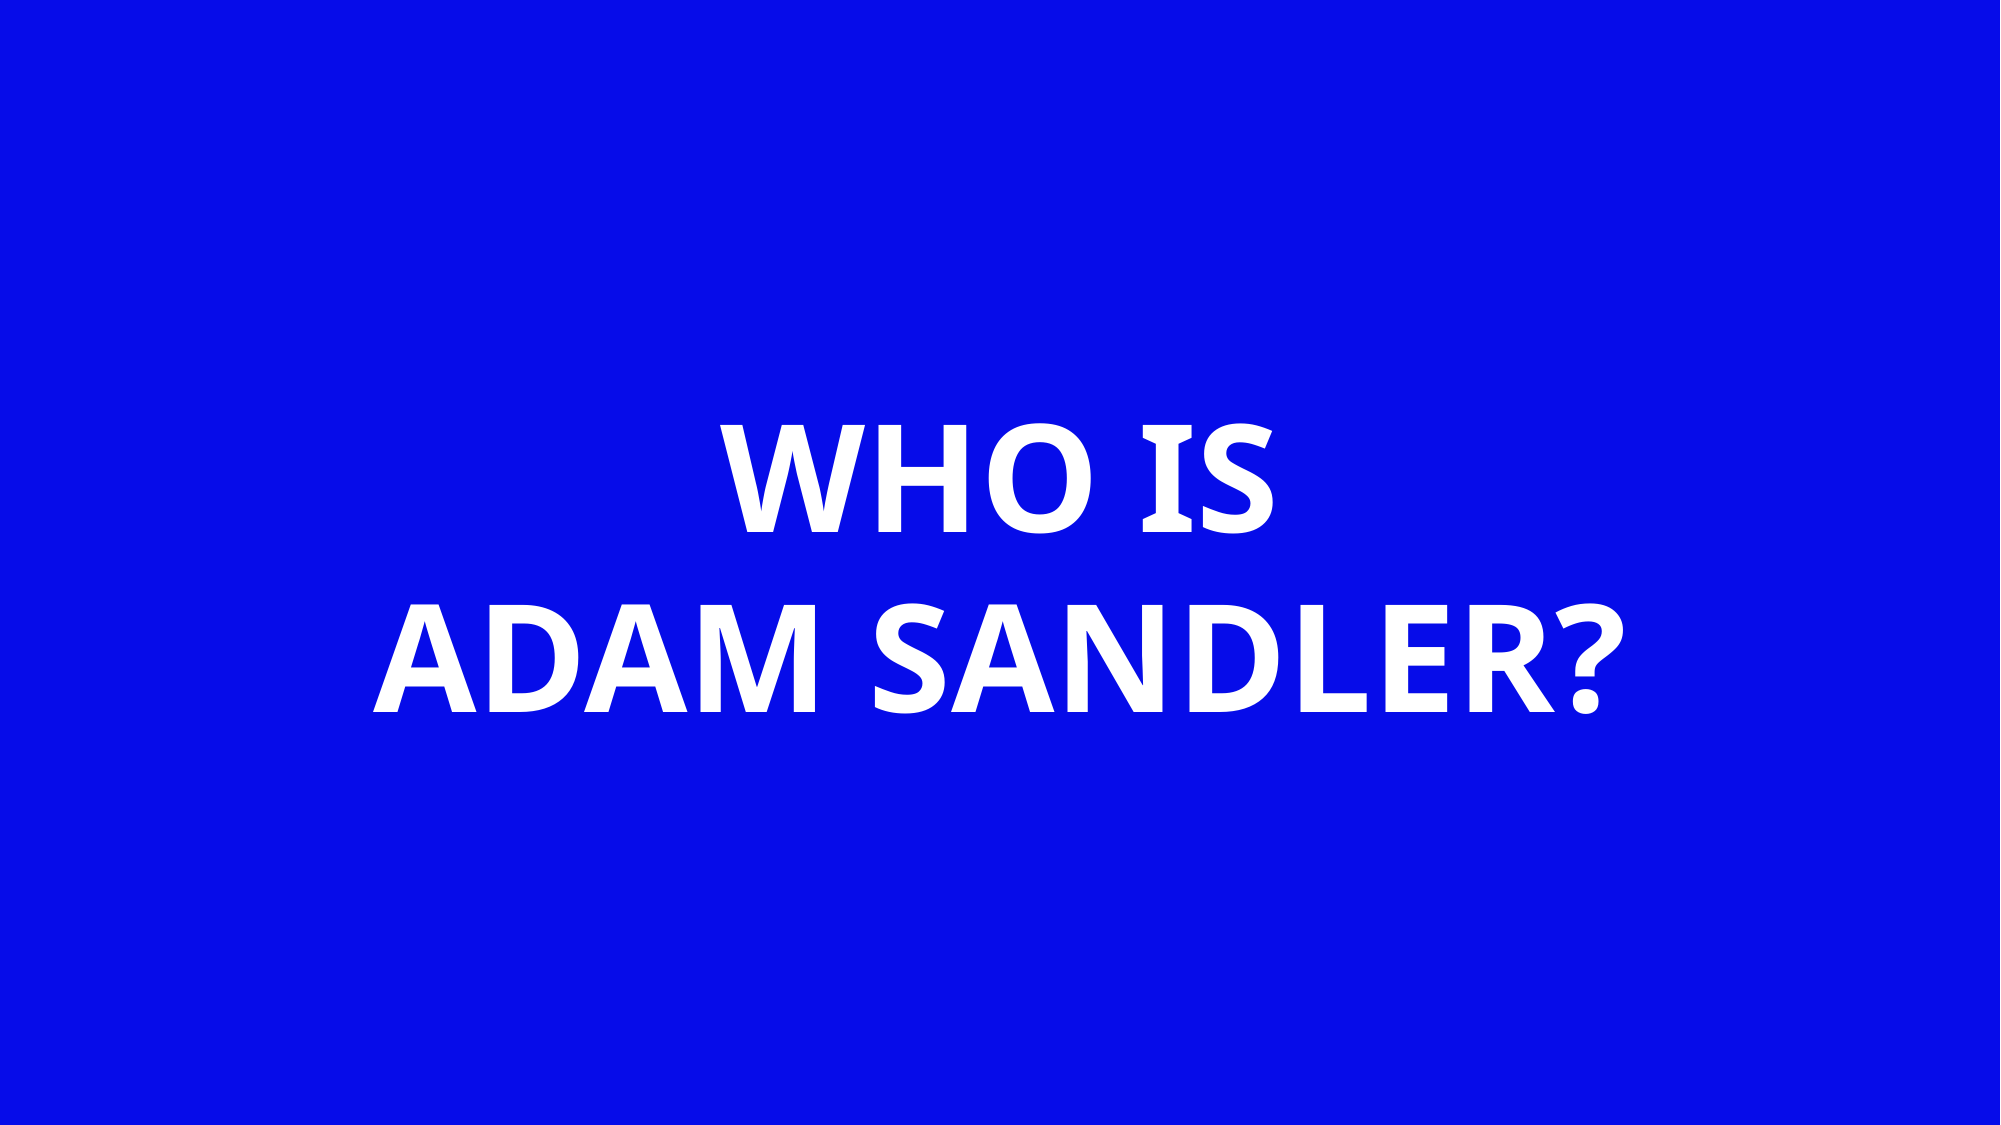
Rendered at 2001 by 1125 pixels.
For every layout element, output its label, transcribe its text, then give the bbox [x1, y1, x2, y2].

text_box WHO IS ADAM SANDLER? [0, 0, 2000, 1125]
